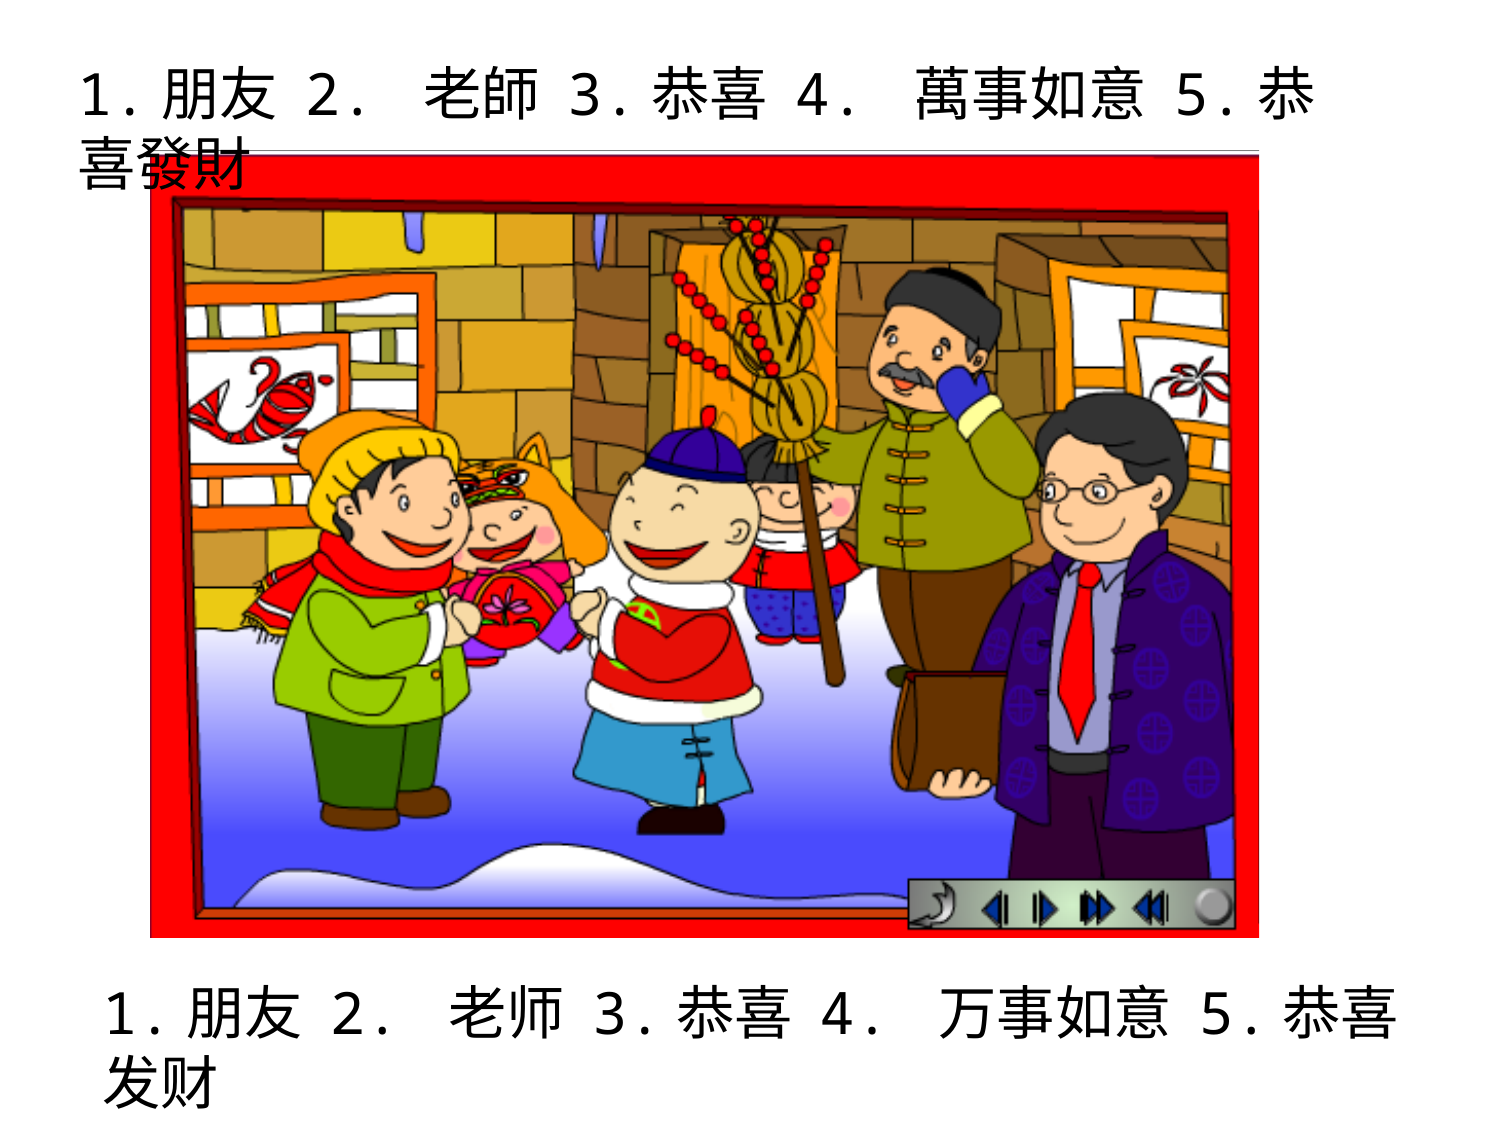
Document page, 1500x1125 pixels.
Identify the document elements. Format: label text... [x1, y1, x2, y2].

text_box 1.朋友 2. 老师 3.恭喜 4. 万事如意 5.恭喜发财 [87, 968, 1438, 1124]
picture [149, 149, 1260, 938]
text_box 1.朋友 2. 老師 3.恭喜 4. 萬事如意 5.恭喜發財 [62, 49, 1388, 205]
